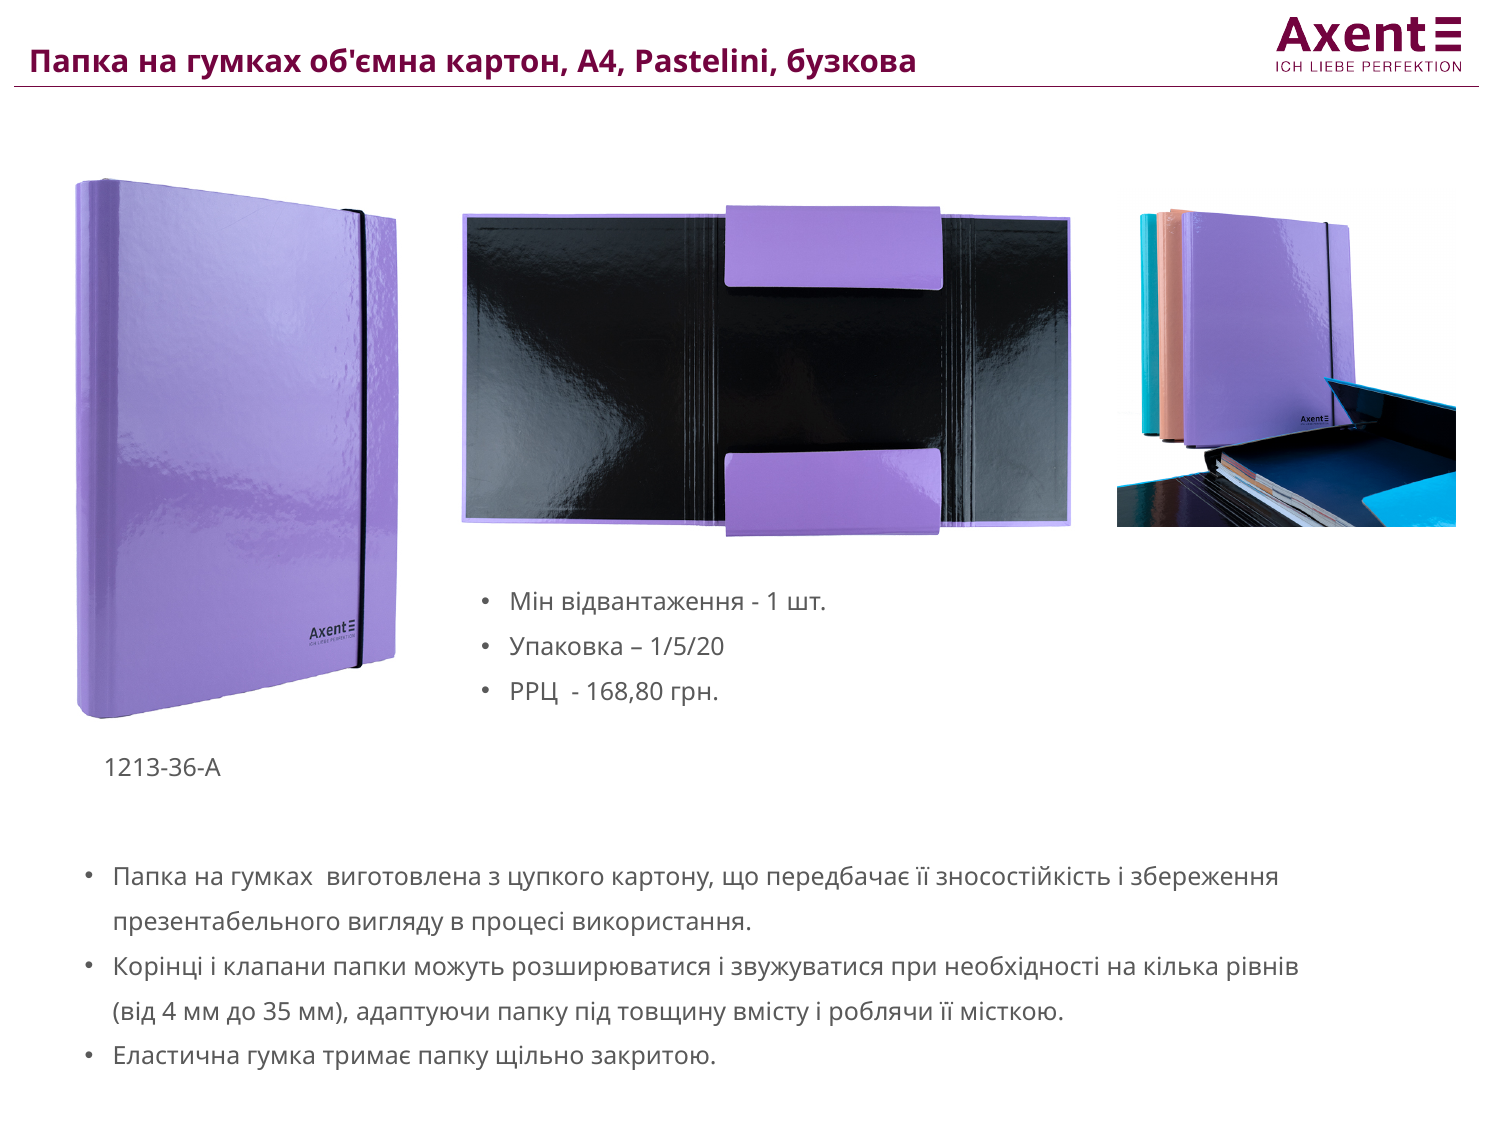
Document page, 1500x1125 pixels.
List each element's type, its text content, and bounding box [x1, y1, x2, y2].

picture [457, 202, 1075, 541]
text_box 1213-36-A [88, 729, 280, 789]
text_box Папка на гумках виготовлена з цупкого картону, що передбачає її зносостійкість і збереження презентабельного вигляду в процесі використання. Корінці і клапани папки можуть розширюватися і звужуватися при необхідності на кілька рівнів (від 4 мм до 35 мм), адаптуючи папку під товщину вмісту і роблячи її місткою. Еластична гумка тримає папку щільно закритою. [69, 837, 1352, 1078]
picture [1117, 188, 1456, 527]
picture [1276, 17, 1461, 73]
picture [1441, 523, 1456, 527]
text_box Мін відвантаження - 1 шт. Упаковка – 1/5/20 РРЦ - 168,80 грн. [466, 563, 891, 713]
picture [69, 174, 416, 722]
text_box Папка на гумках об'ємна картон, А4, Pastelini, бузкова [14, 14, 970, 86]
